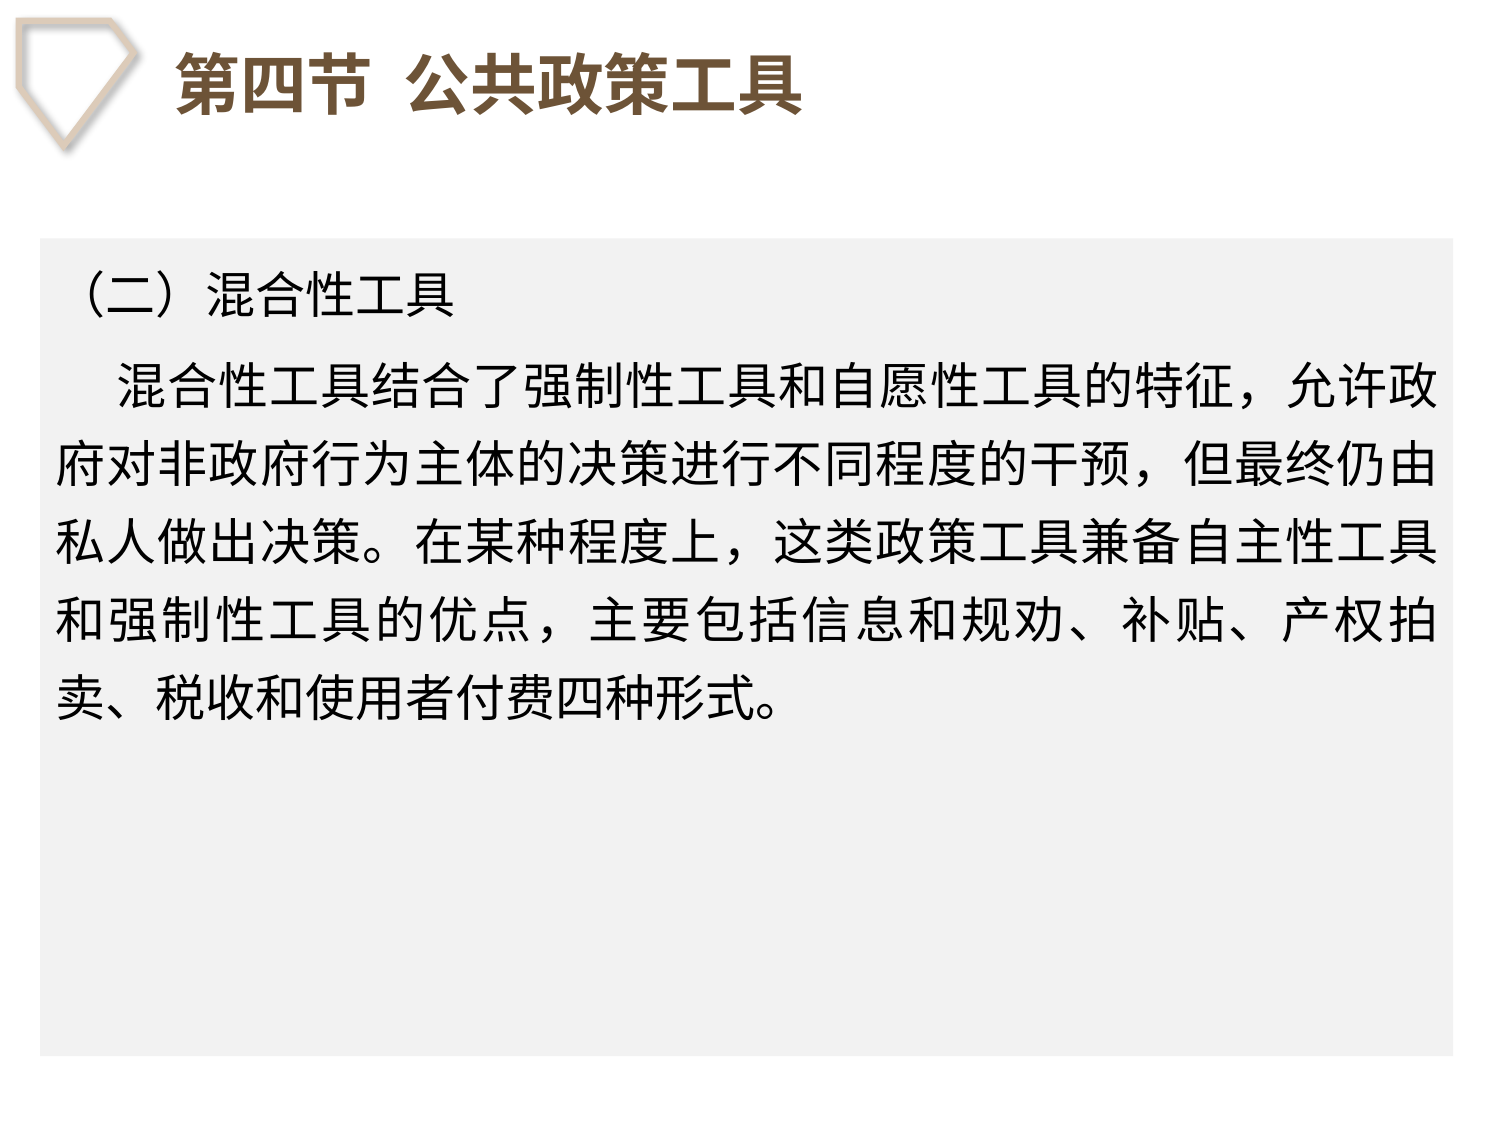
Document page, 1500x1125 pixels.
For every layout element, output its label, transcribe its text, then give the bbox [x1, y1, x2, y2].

list （二）混合性工具 混合性工具结合了强制性工具和自愿性工具的特征，允许政府对非政府行为主体的决策进行不同程度的干预，但最终仍由私人做出决策。在某种程度上，这类政策工具兼备自主性工具和强制性工具的优点，主要包括信息和规劝、补贴、产权拍卖、税收和使用者付费四种形式。 [40, 238, 1454, 1057]
title 第四节 公共政策工具 [158, 18, 1456, 159]
